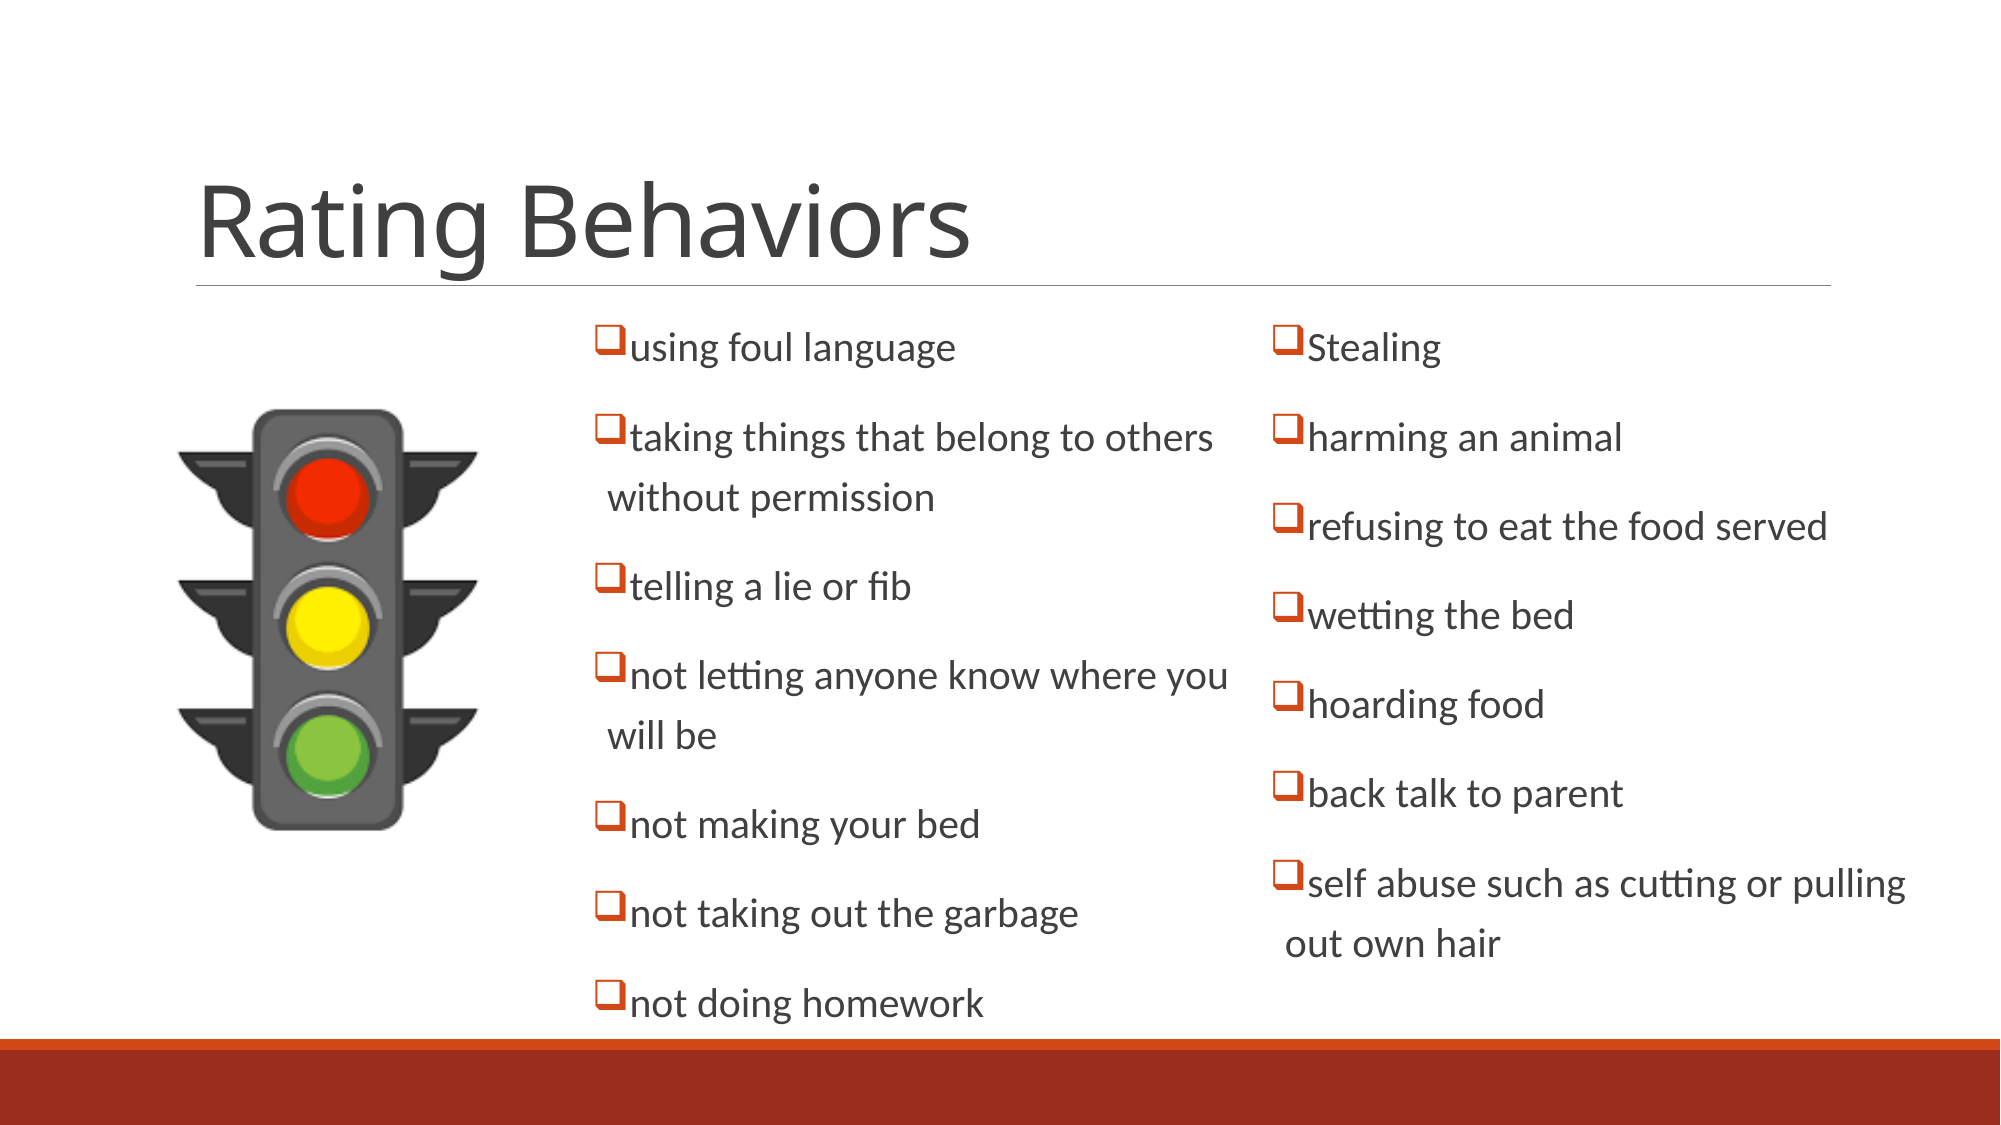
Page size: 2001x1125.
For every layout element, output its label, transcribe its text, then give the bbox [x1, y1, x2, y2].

picture [87, 380, 569, 861]
title Rating Behaviors [180, 47, 1830, 285]
list using foul language taking things that belong to others without permission telling a lie or fib not letting anyone know where you will be not making your bed not taking out the garbage not doing homework Stealing harming an animal refusing to eat the food served wetting the bed hoarding food back talk to parent self abuse such as cutting or pulling out own hair [592, 302, 1948, 1052]
